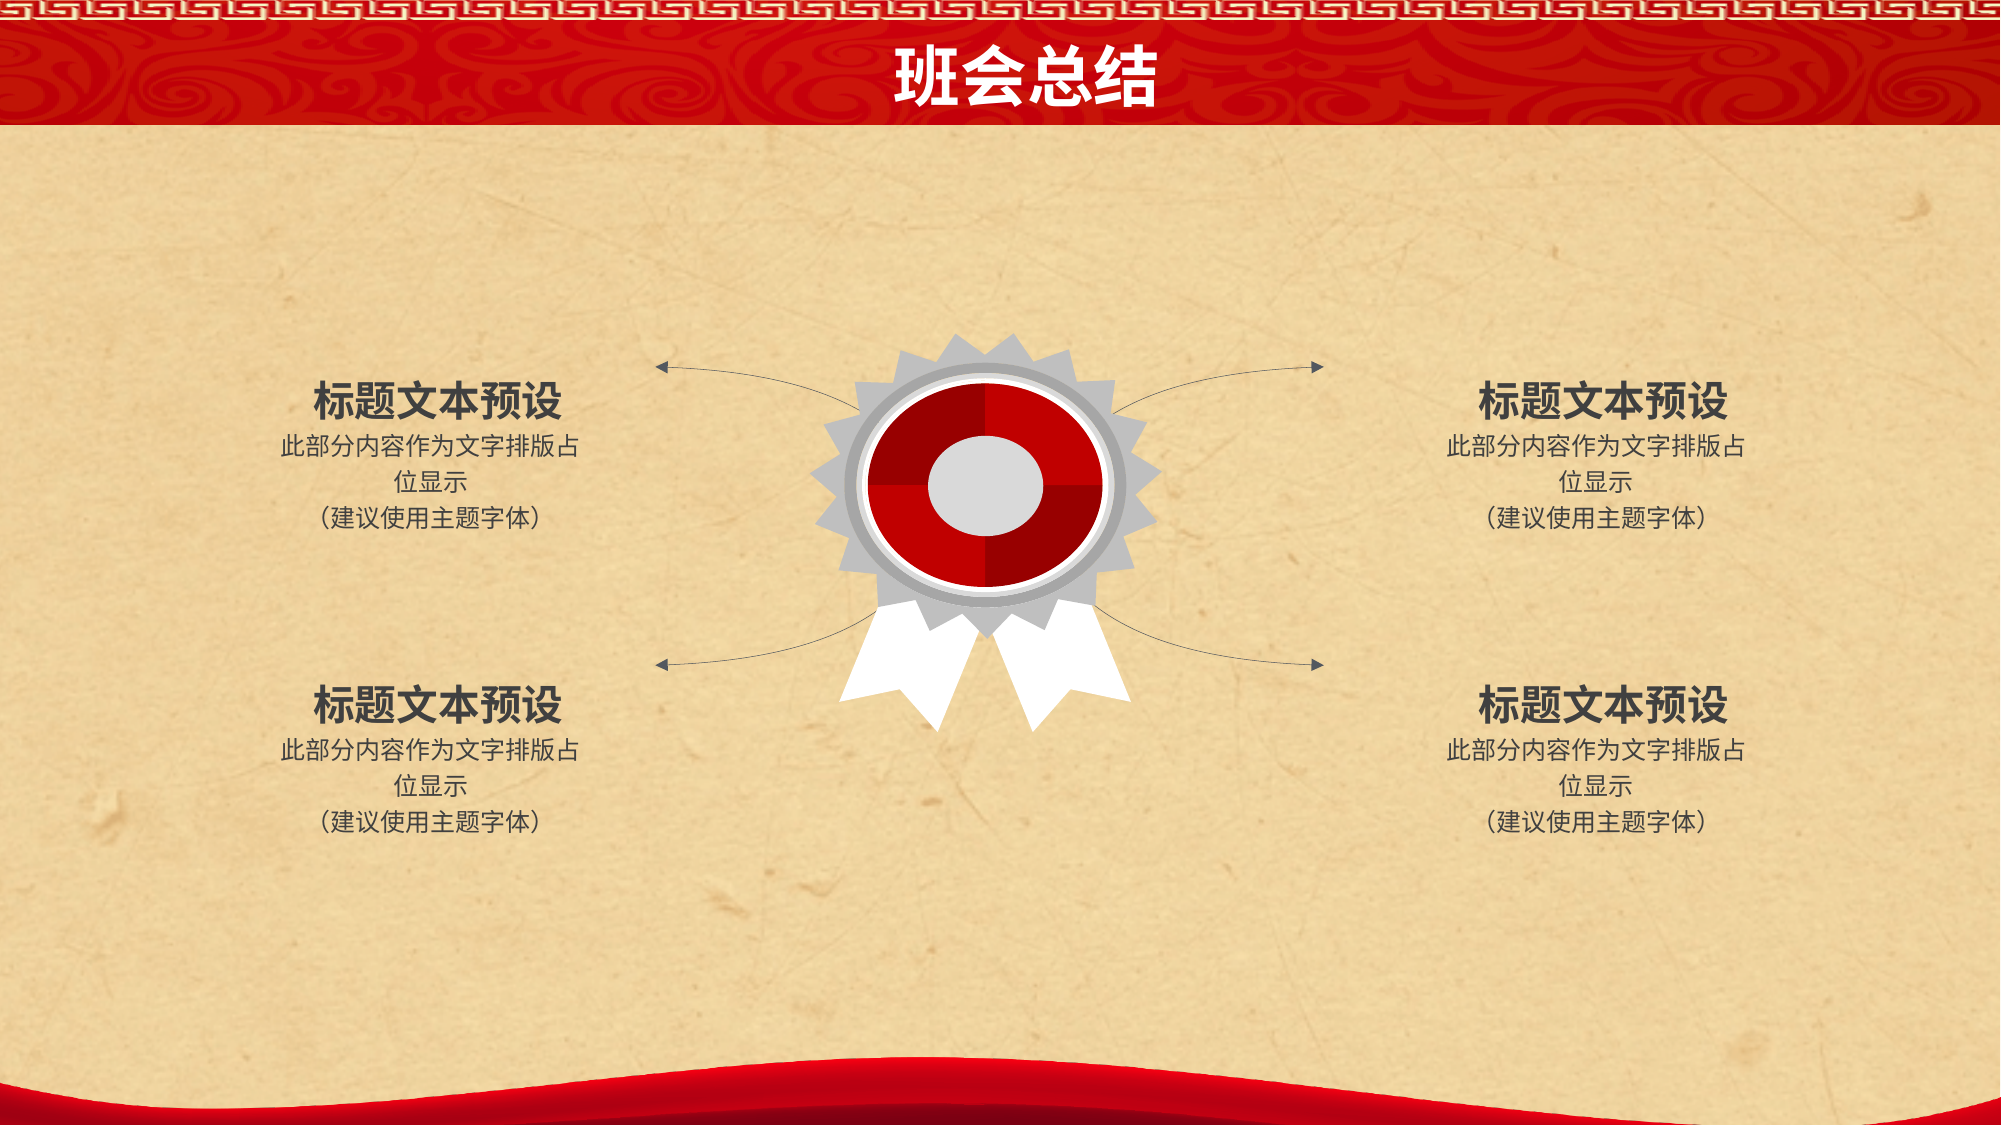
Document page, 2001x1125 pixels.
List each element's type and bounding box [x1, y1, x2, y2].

text_box [1163, 581, 1324, 672]
text_box [1441, 659, 1767, 777]
text_box [809, 333, 1163, 732]
text_box [655, 361, 809, 447]
picture [0, 0, 2001, 1125]
text_box [275, 659, 601, 777]
text_box [655, 585, 809, 672]
text_box [275, 355, 601, 473]
text_box [1441, 355, 1767, 473]
text_box [0, 0, 2000, 125]
text_box [1163, 361, 1324, 451]
